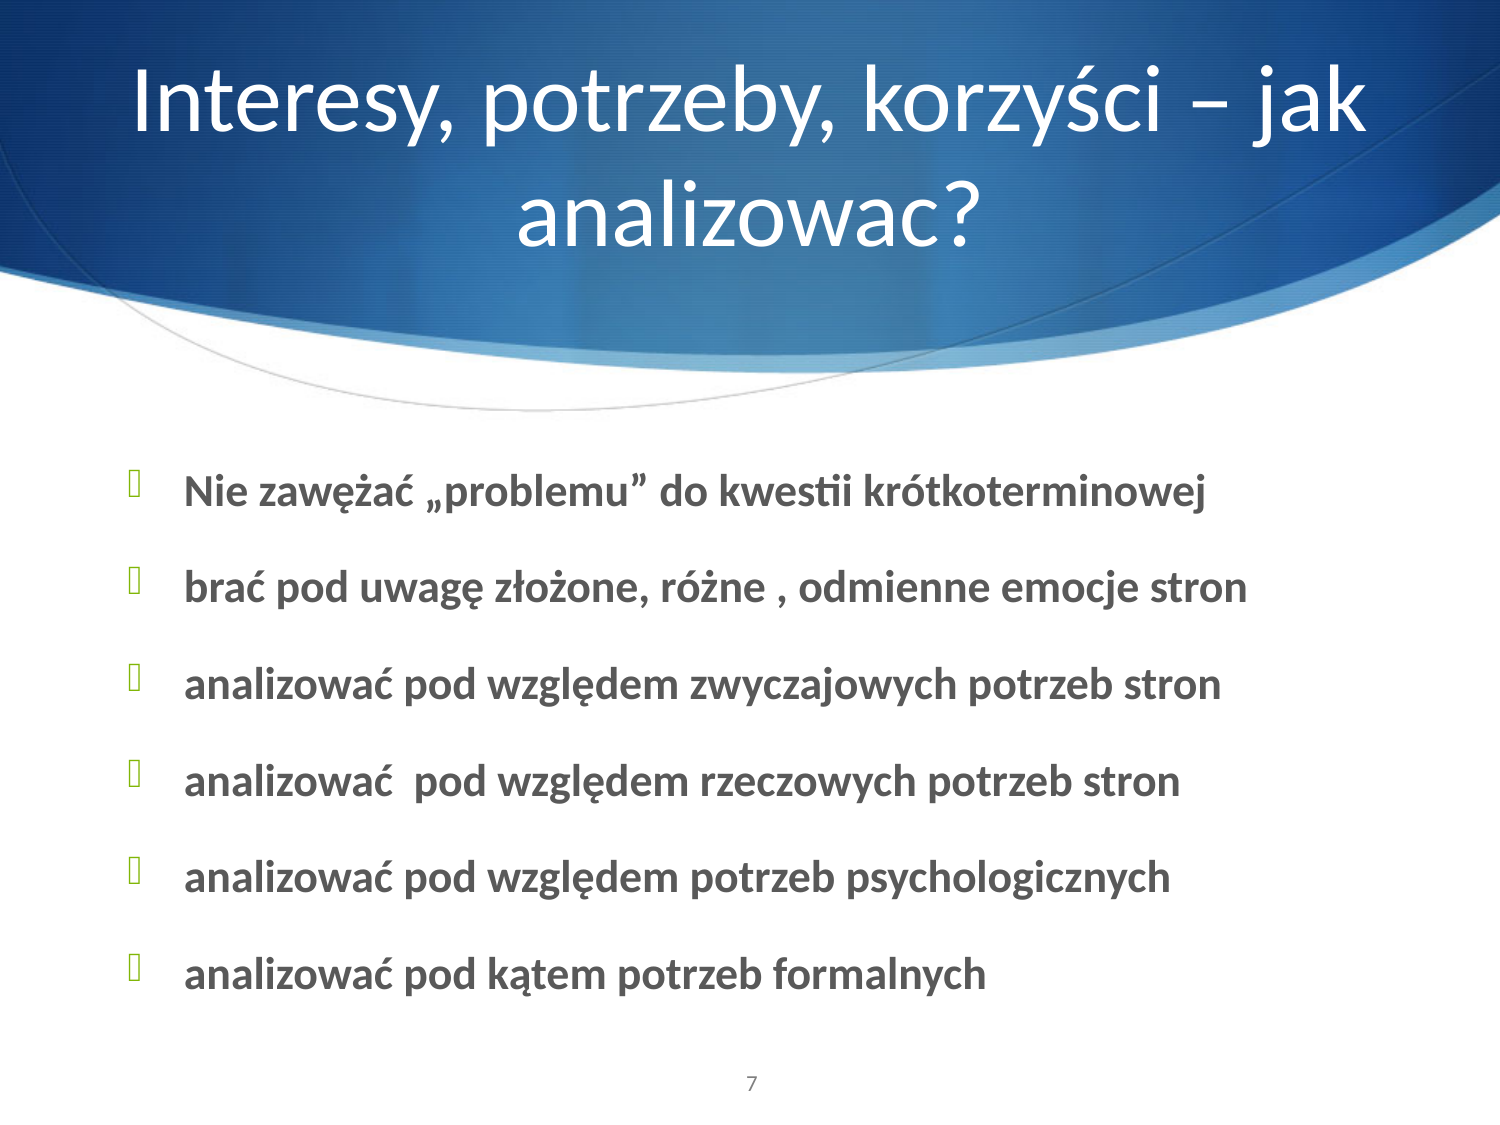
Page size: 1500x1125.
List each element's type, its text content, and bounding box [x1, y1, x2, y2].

picture [0, 0, 1500, 1125]
slide_number 7 [730, 1062, 769, 1103]
list Nie zawężać „problemu” do kwestii krótkoterminowej brać pod uwagę złożone, różne , odmienne emocje stron analizować pod względem zwyczajowych potrzeb stron analizować pod względem rzeczowych potrzeb stron analizować pod względem potrzeb psychologicznych analizować pod kątem potrzeb formalnych [121, 454, 1379, 991]
title Interesy, potrzeby, korzyści – jak analizowac? [75, 0, 1425, 301]
